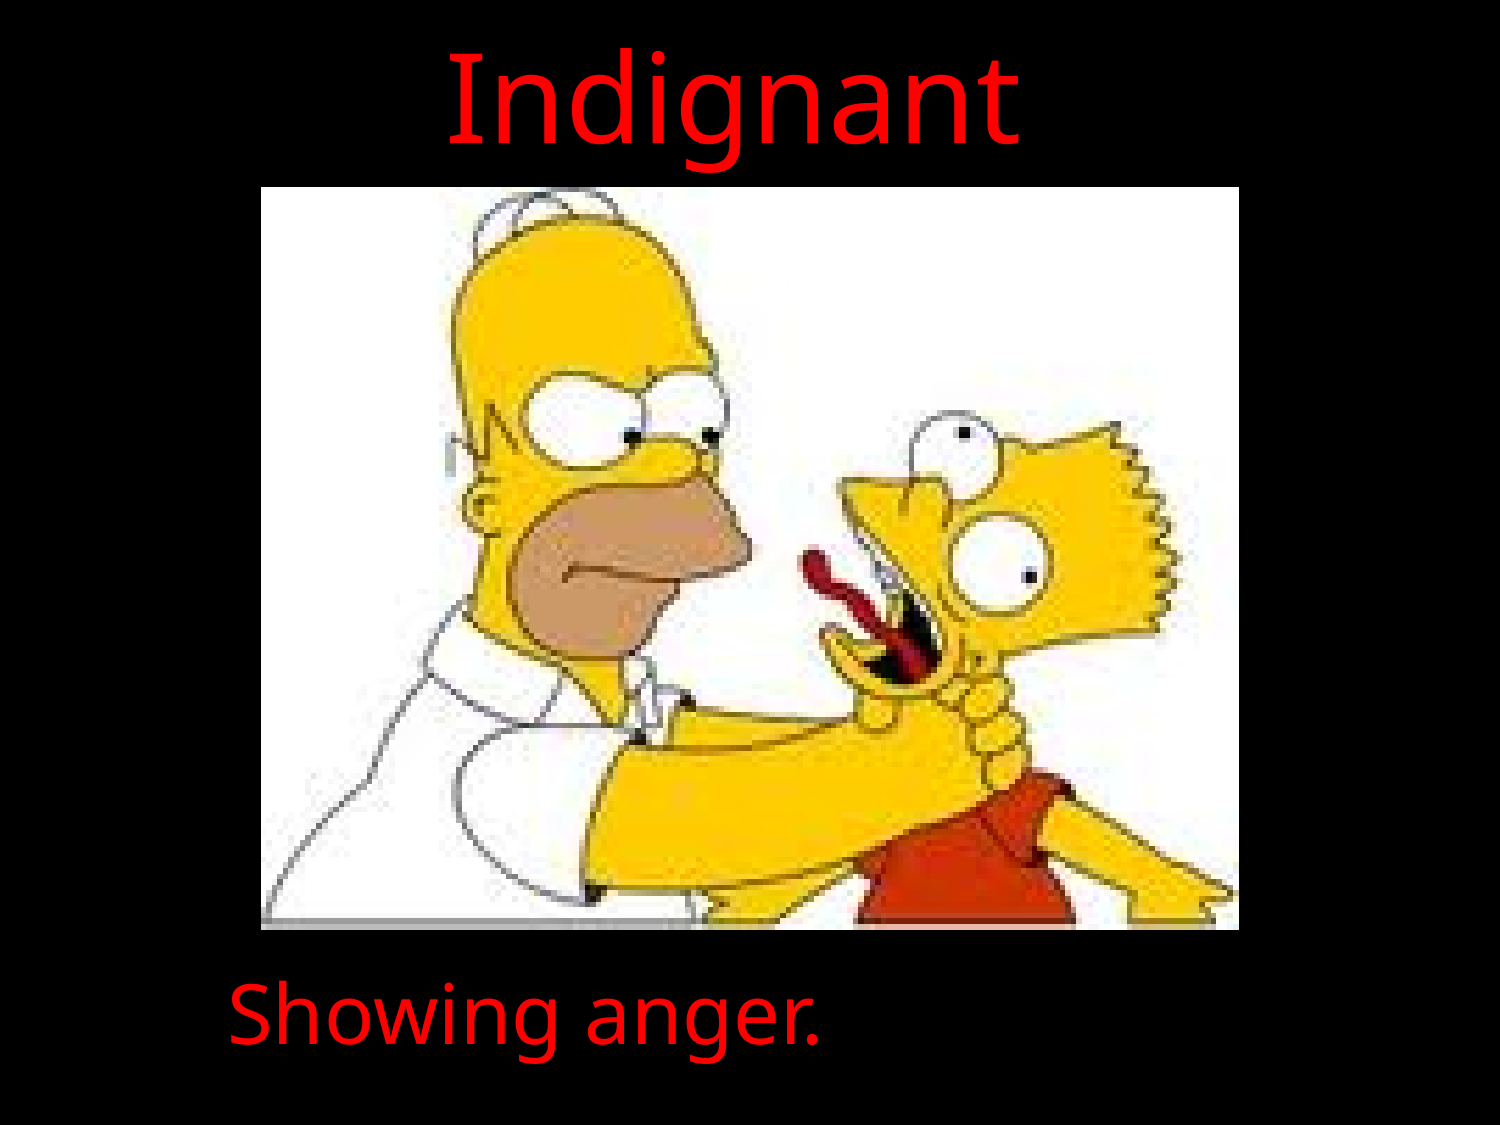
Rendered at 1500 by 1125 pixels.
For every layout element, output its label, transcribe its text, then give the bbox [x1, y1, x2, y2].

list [74, 187, 1426, 931]
text_box Showing anger. [212, 953, 1051, 1069]
title Indignant [75, 0, 1425, 186]
